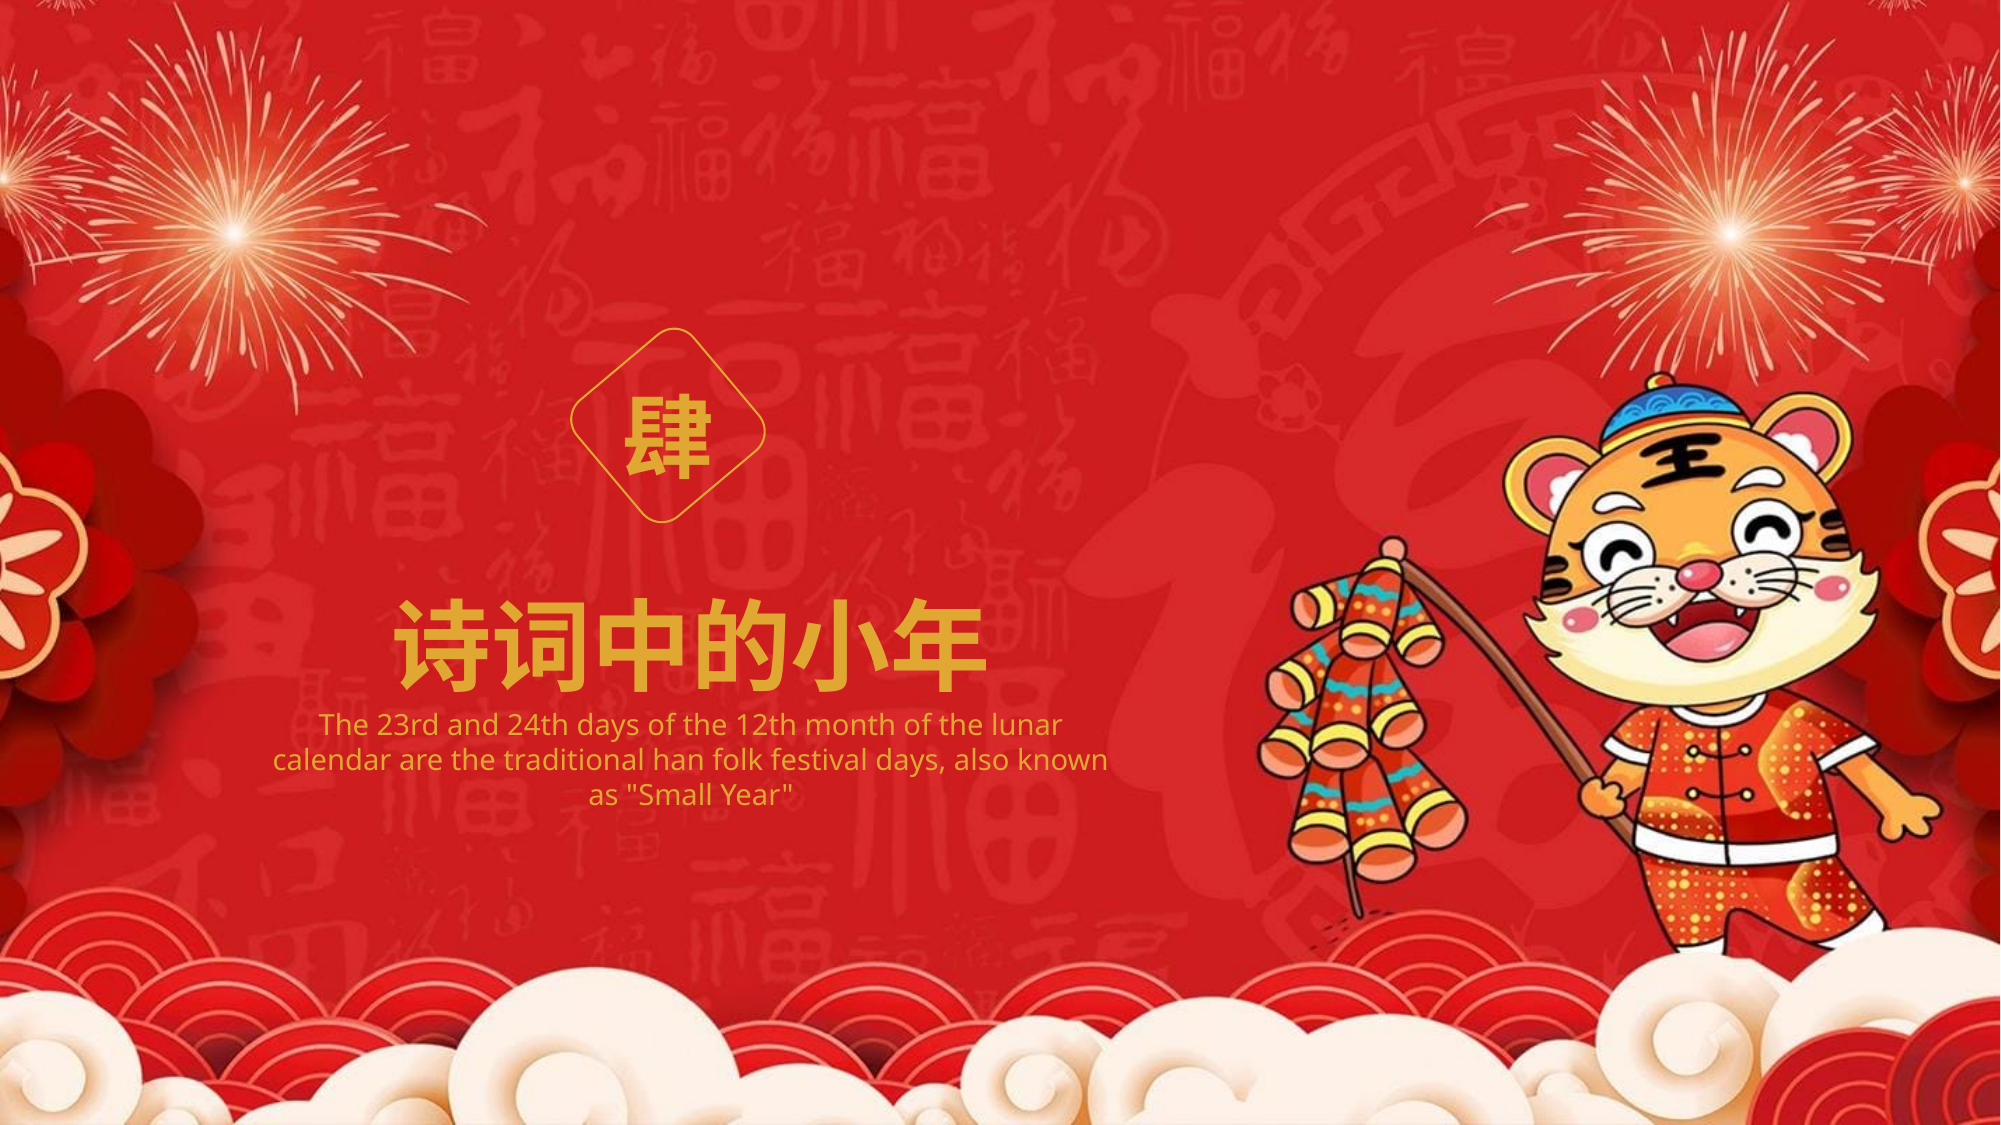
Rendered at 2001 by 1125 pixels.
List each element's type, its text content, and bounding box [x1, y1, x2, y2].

text_box 诗词中的小年 [347, 576, 1035, 698]
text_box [591, 349, 744, 502]
text_box The 23rd and 24th days of the 12th month of the lunar calendar are the traditional han folk festival days, also known as "Small Year" [251, 698, 1131, 819]
picture [0, 0, 2001, 1125]
